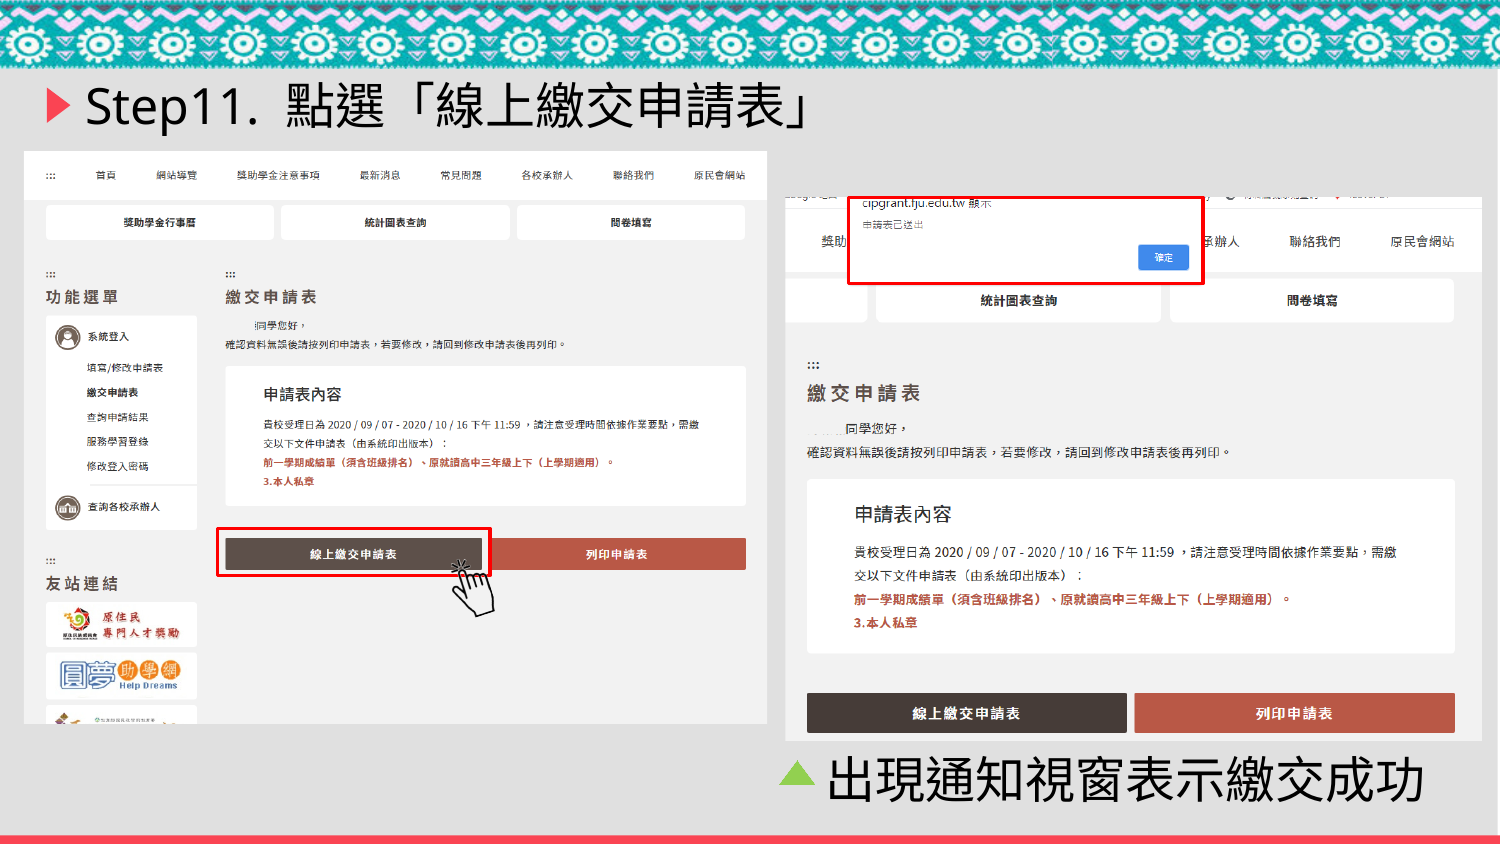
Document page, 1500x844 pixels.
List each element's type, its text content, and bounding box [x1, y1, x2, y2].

text_box [779, 760, 815, 785]
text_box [0, 0, 1500, 69]
text_box [46, 87, 71, 123]
text_box [0, 76, 1498, 835]
picture [23, 151, 768, 724]
picture [784, 197, 1483, 741]
text_box Step11. 點選「線上繳交申請表」 [70, 76, 1500, 143]
text_box 出現通知視窗表示繳交成功 [810, 741, 1500, 817]
text_box [0, 835, 1500, 844]
